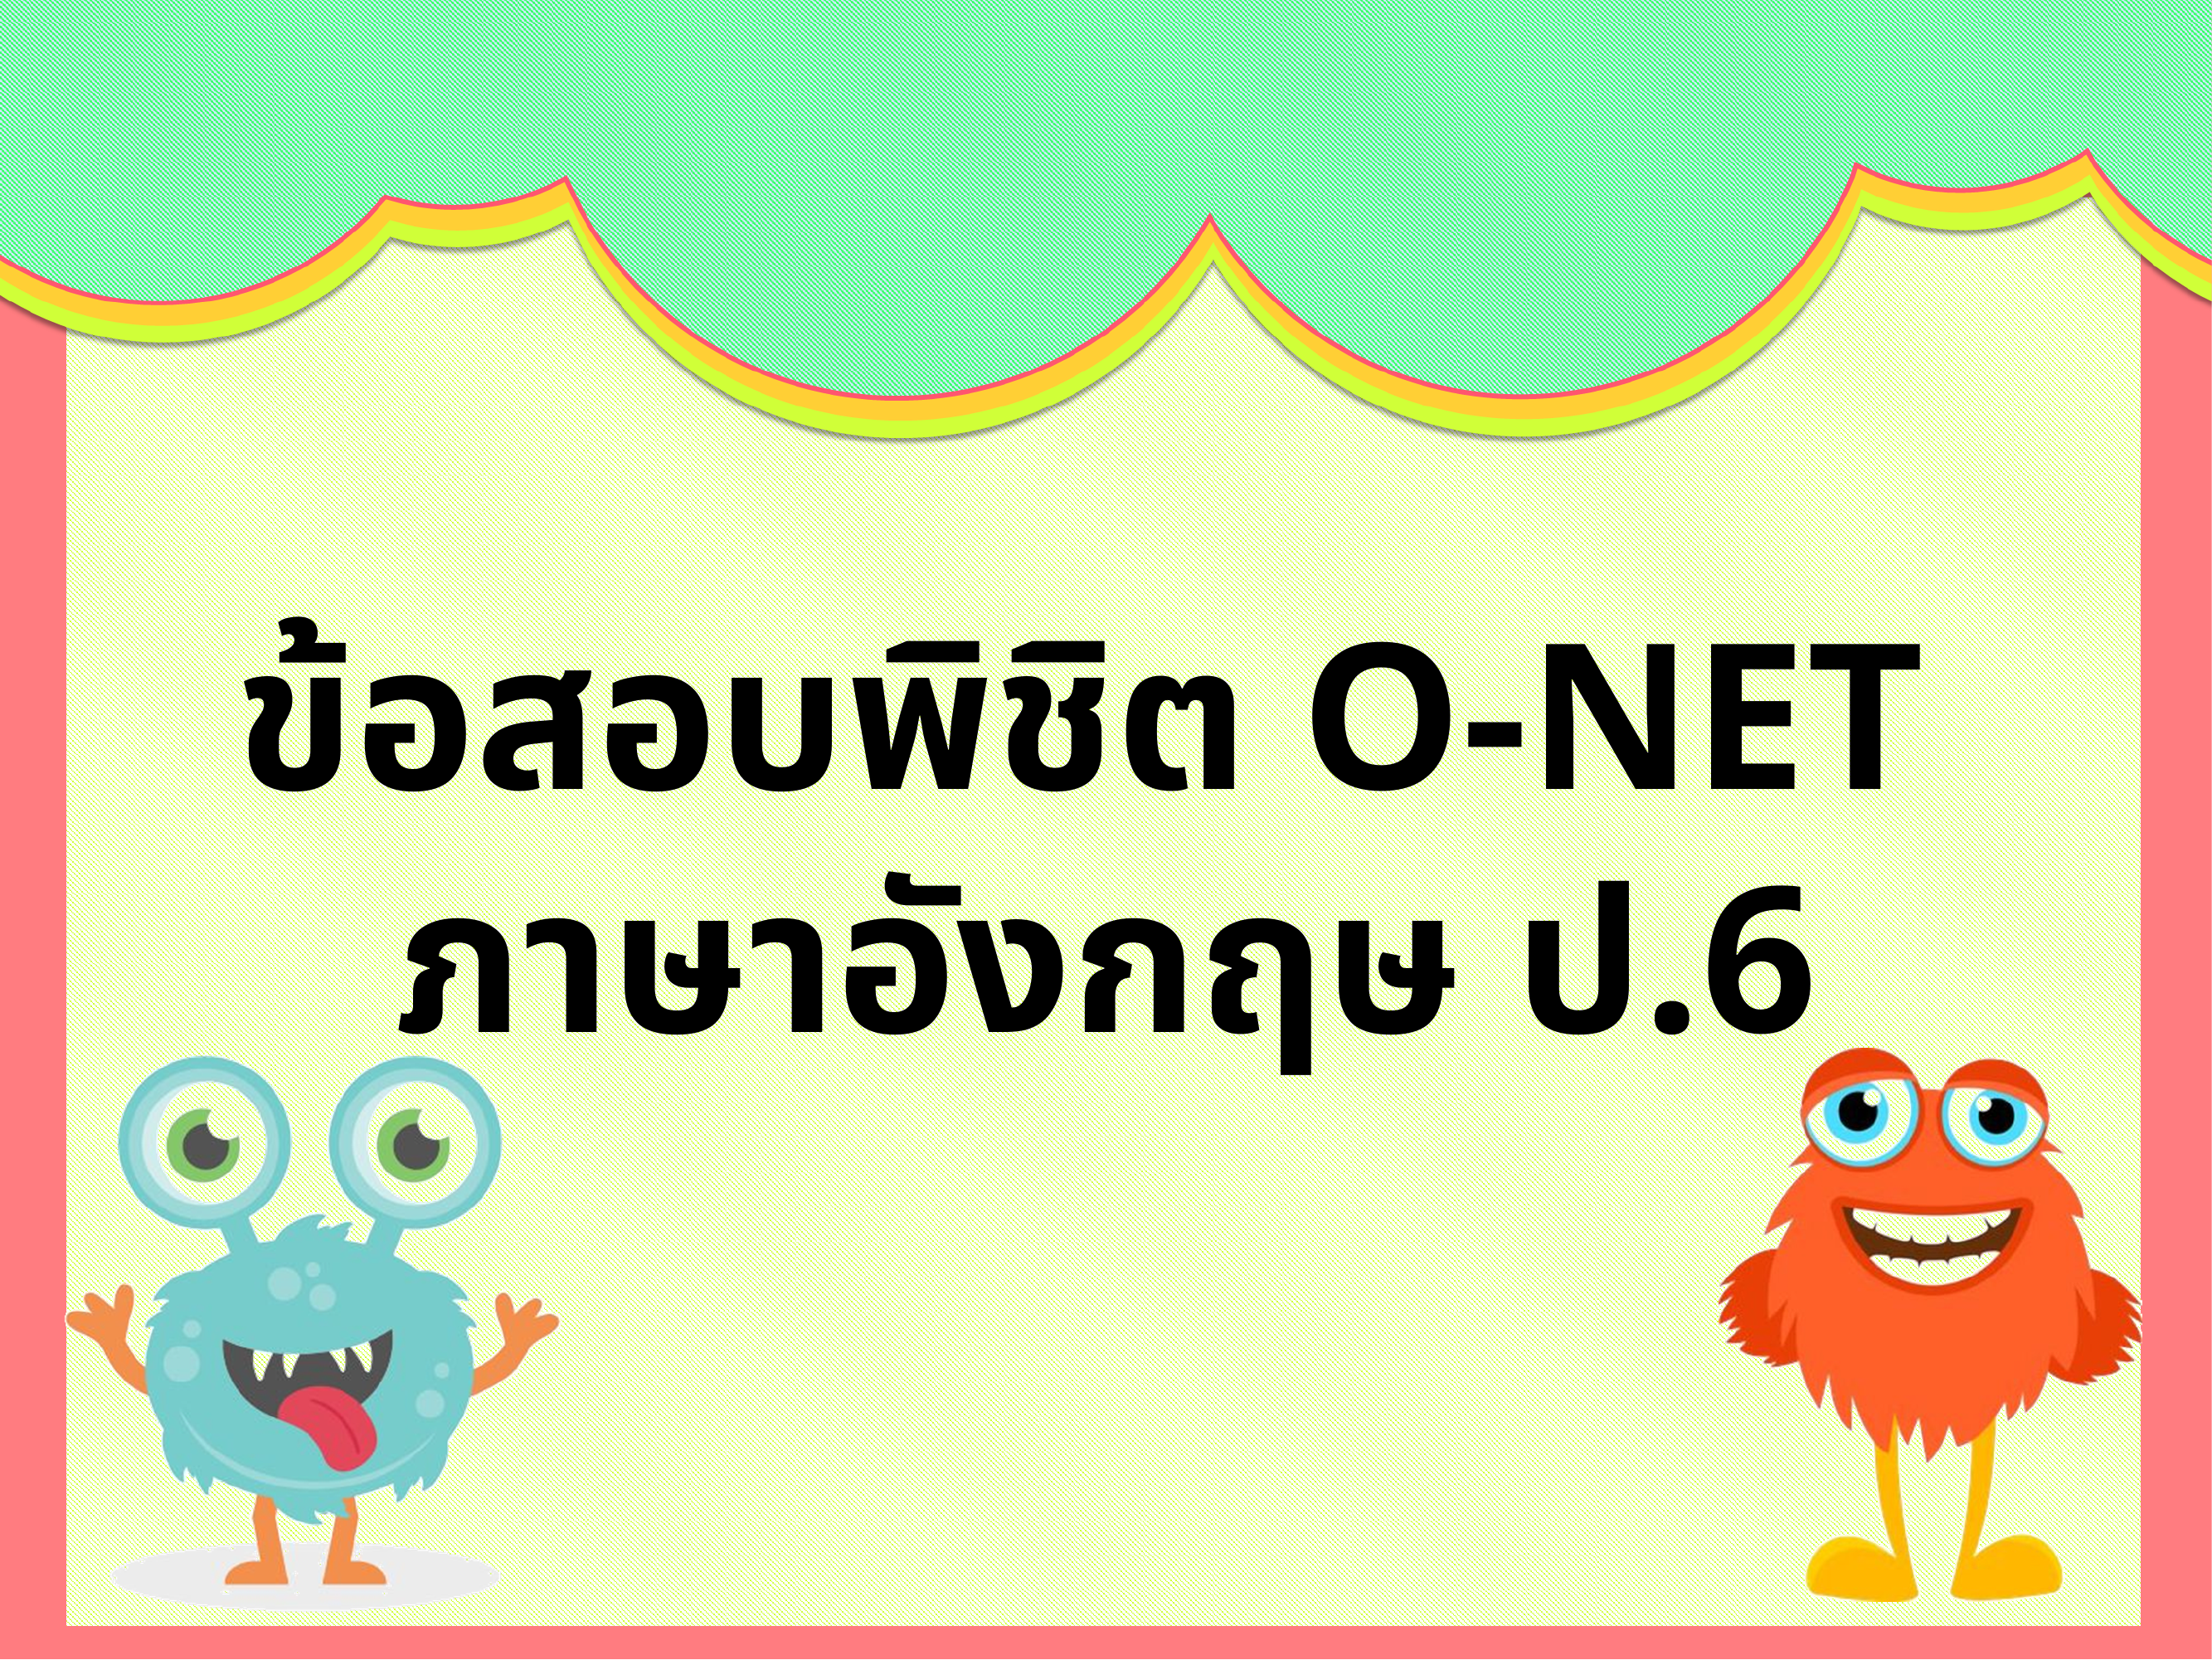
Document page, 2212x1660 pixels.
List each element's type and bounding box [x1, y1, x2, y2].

text_box [0, 0, 2212, 1626]
